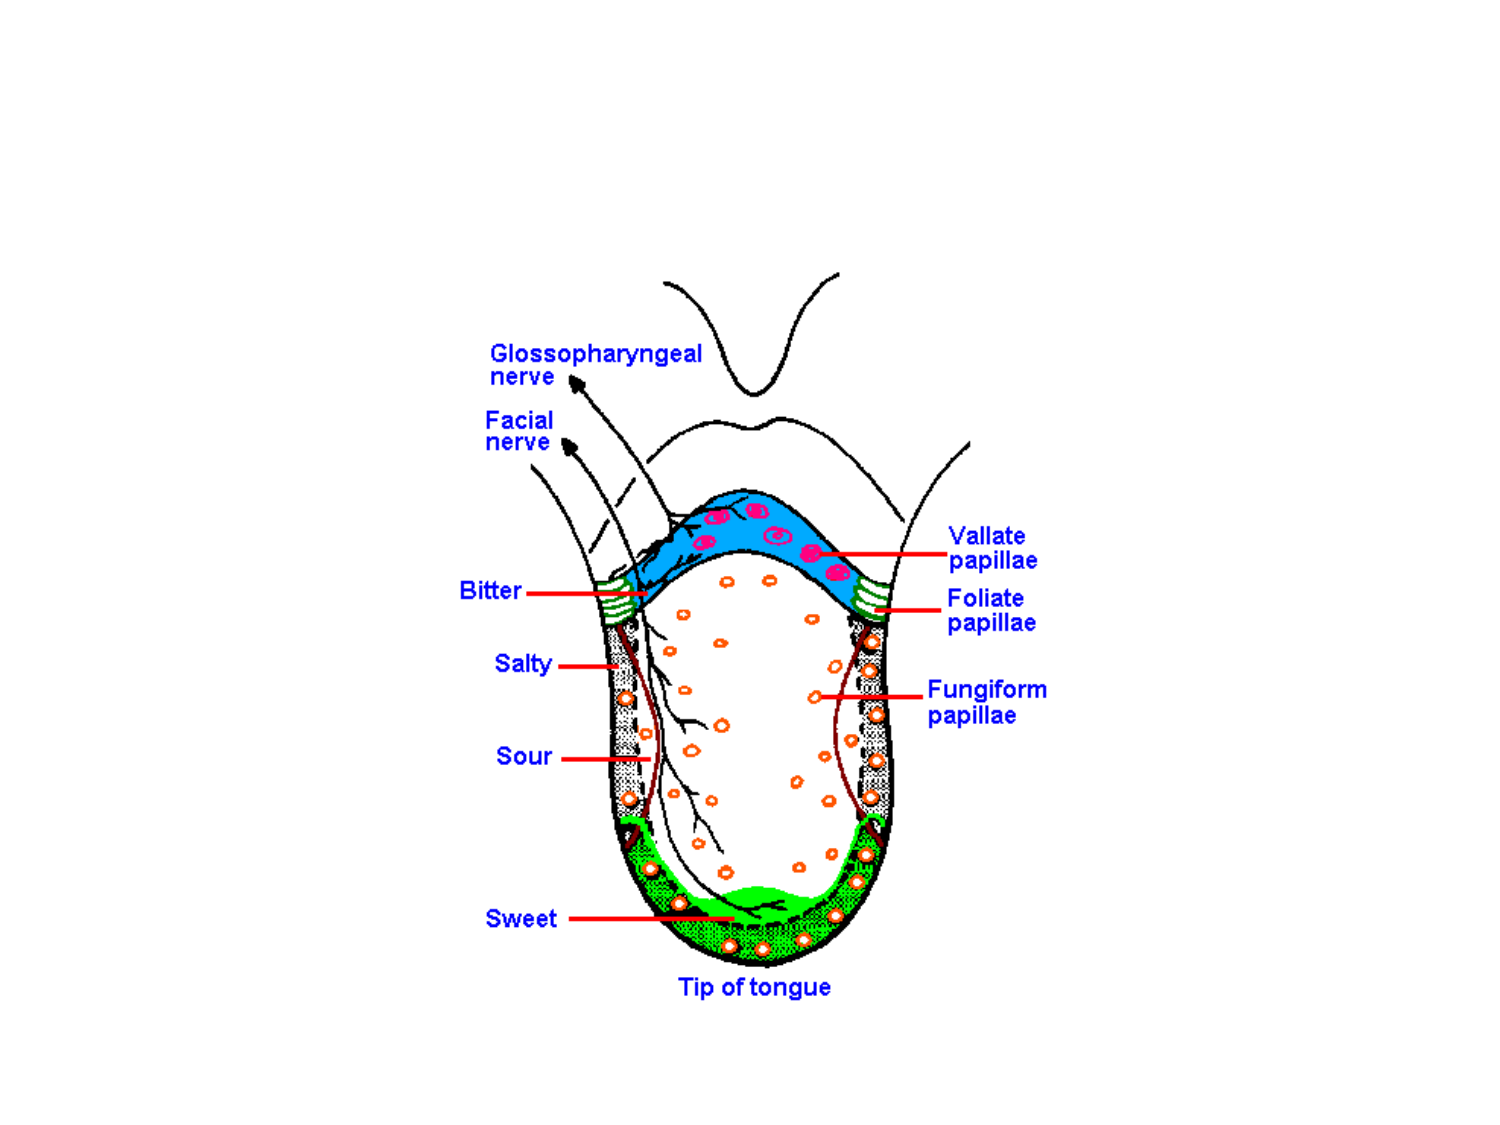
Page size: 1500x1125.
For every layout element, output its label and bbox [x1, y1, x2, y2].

list [446, 262, 1054, 1006]
